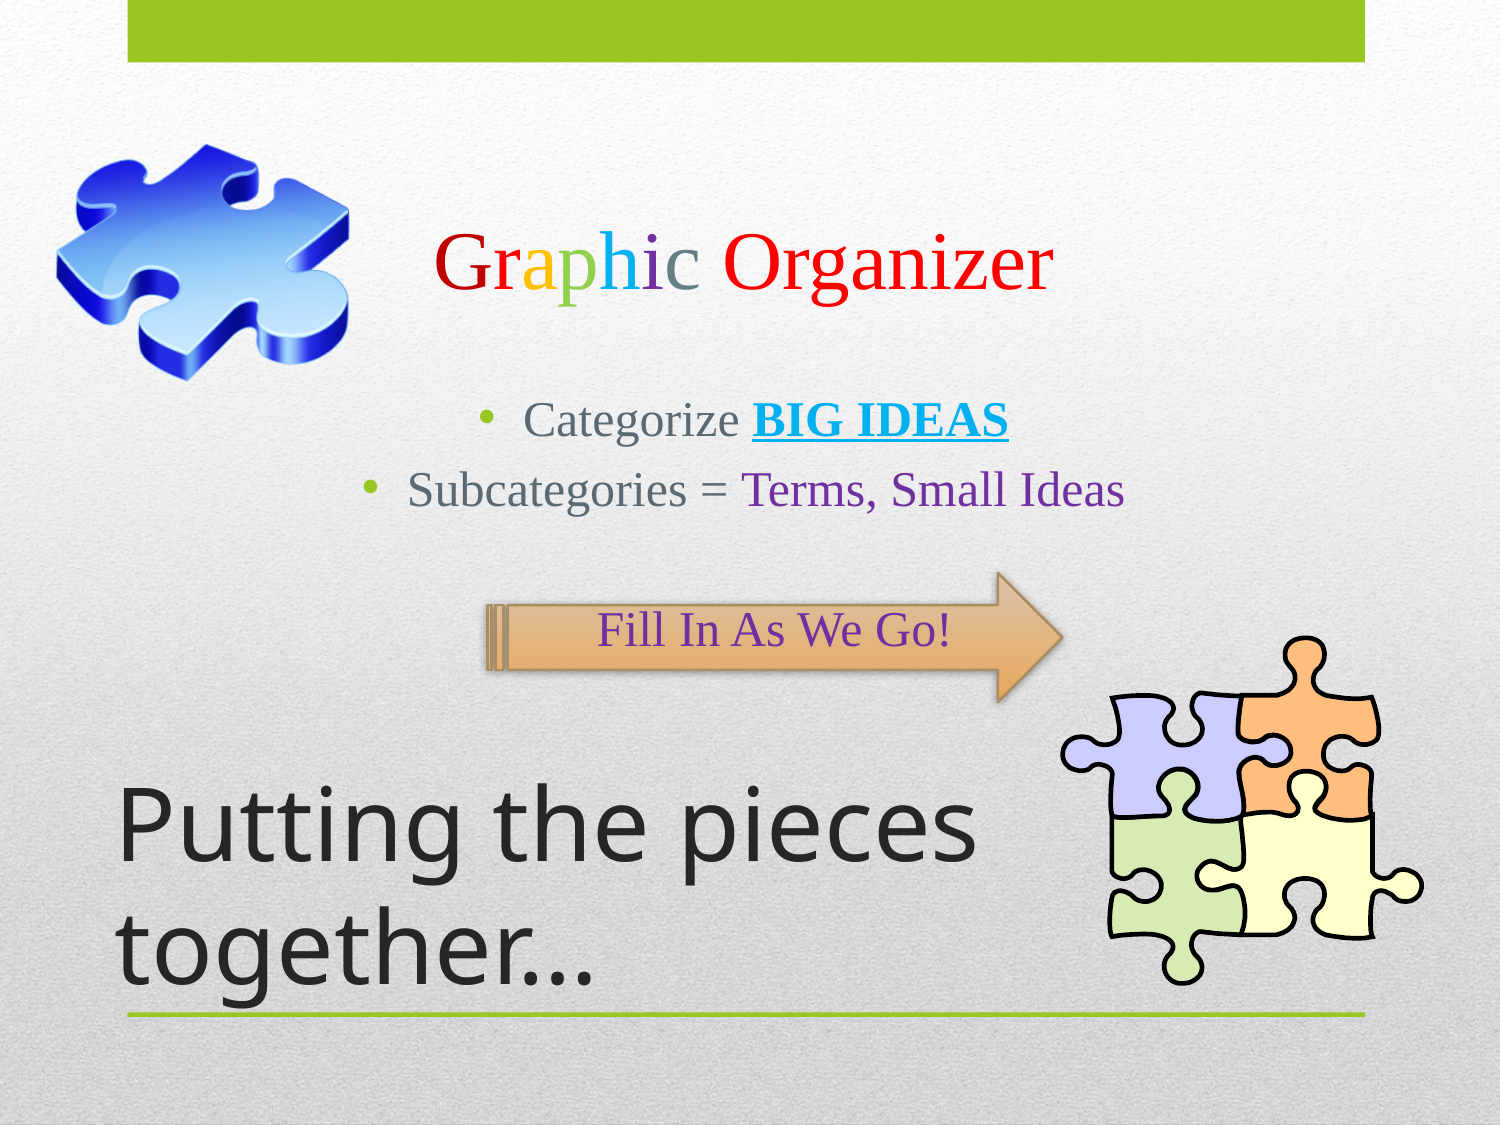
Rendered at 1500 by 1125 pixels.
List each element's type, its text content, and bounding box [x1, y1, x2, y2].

list Graphic Organizer Categorize BIG IDEAS Subcategories = Terms, Small Ideas Fill In As We Go! [125, 112, 1363, 750]
title Putting the pieces together… [99, 750, 1238, 1013]
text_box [1061, 636, 1423, 984]
picture [49, 99, 376, 426]
